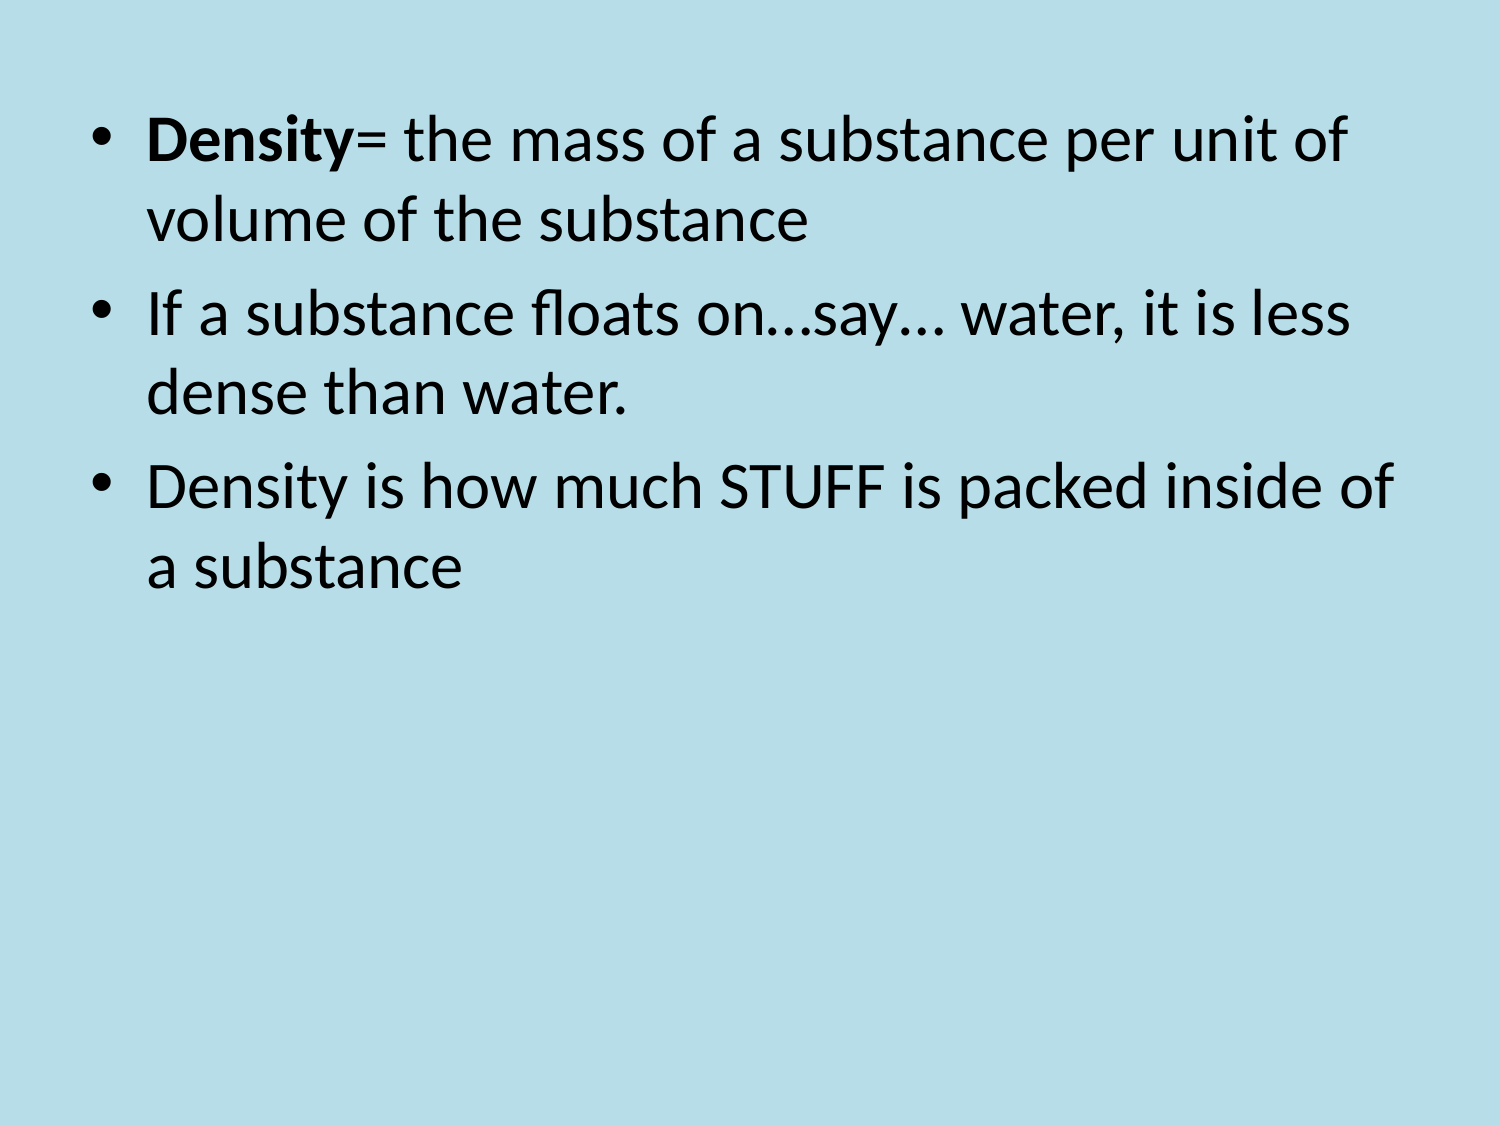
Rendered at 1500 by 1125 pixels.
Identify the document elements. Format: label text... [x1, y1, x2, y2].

list Density= the mass of a substance per unit of volume of the substance If a substance floats on…say… water, it is less dense than water. Density is how much STUFF is packed inside of a substance [75, 87, 1425, 1005]
